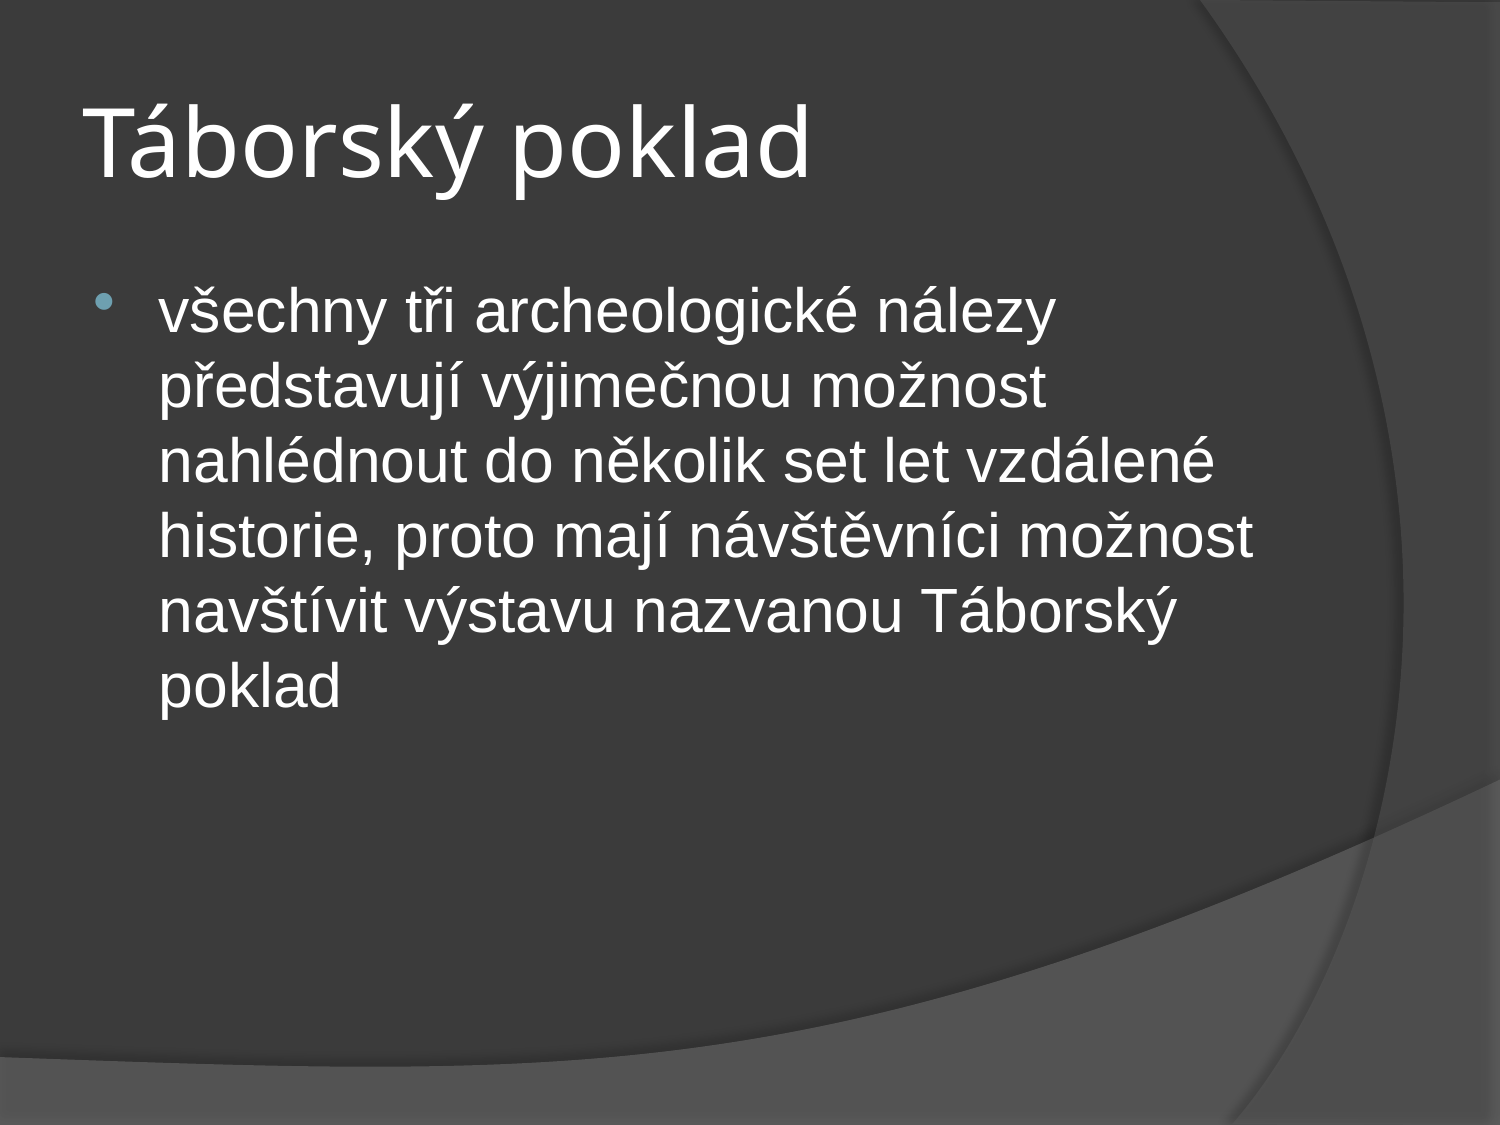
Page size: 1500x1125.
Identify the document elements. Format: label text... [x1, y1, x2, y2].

list všechny tři archeologické nálezy představují výjimečnou možnost nahlédnout do několik set let vzdálené historie, proto mají návštěvníci možnost navštívit výstavu nazvanou Táborský poklad [75, 262, 1300, 1005]
title Táborský poklad [75, 45, 1300, 233]
